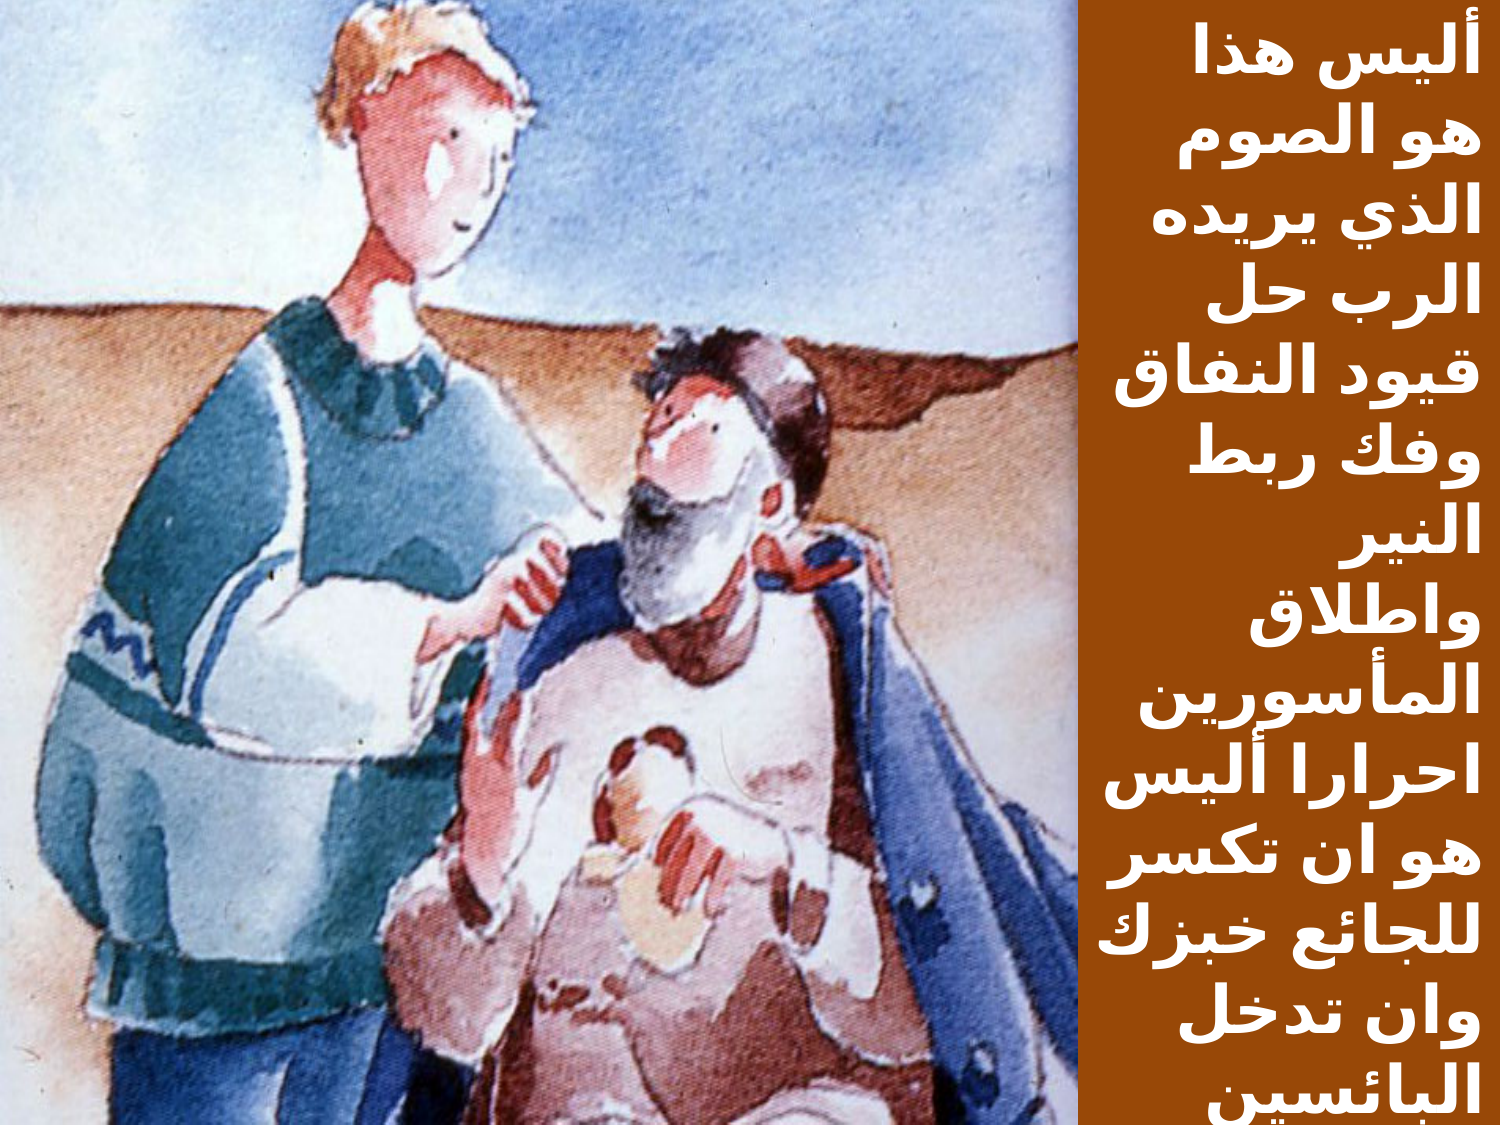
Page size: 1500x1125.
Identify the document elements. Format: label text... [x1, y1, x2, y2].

picture [0, 0, 1079, 1125]
text_box أليس هذا هو الصوم الذي يريده الرب حل قيود النفاق وفك ربط النير واطلاق المأسورين احرارا أليس هو ان تكسر للجائع خبزك وان تدخل البائسين المطرودين بيتك واذا ما رأيت العريان تكسوه وان لا تتوارى عن لحمك... [1079, 0, 1500, 1125]
